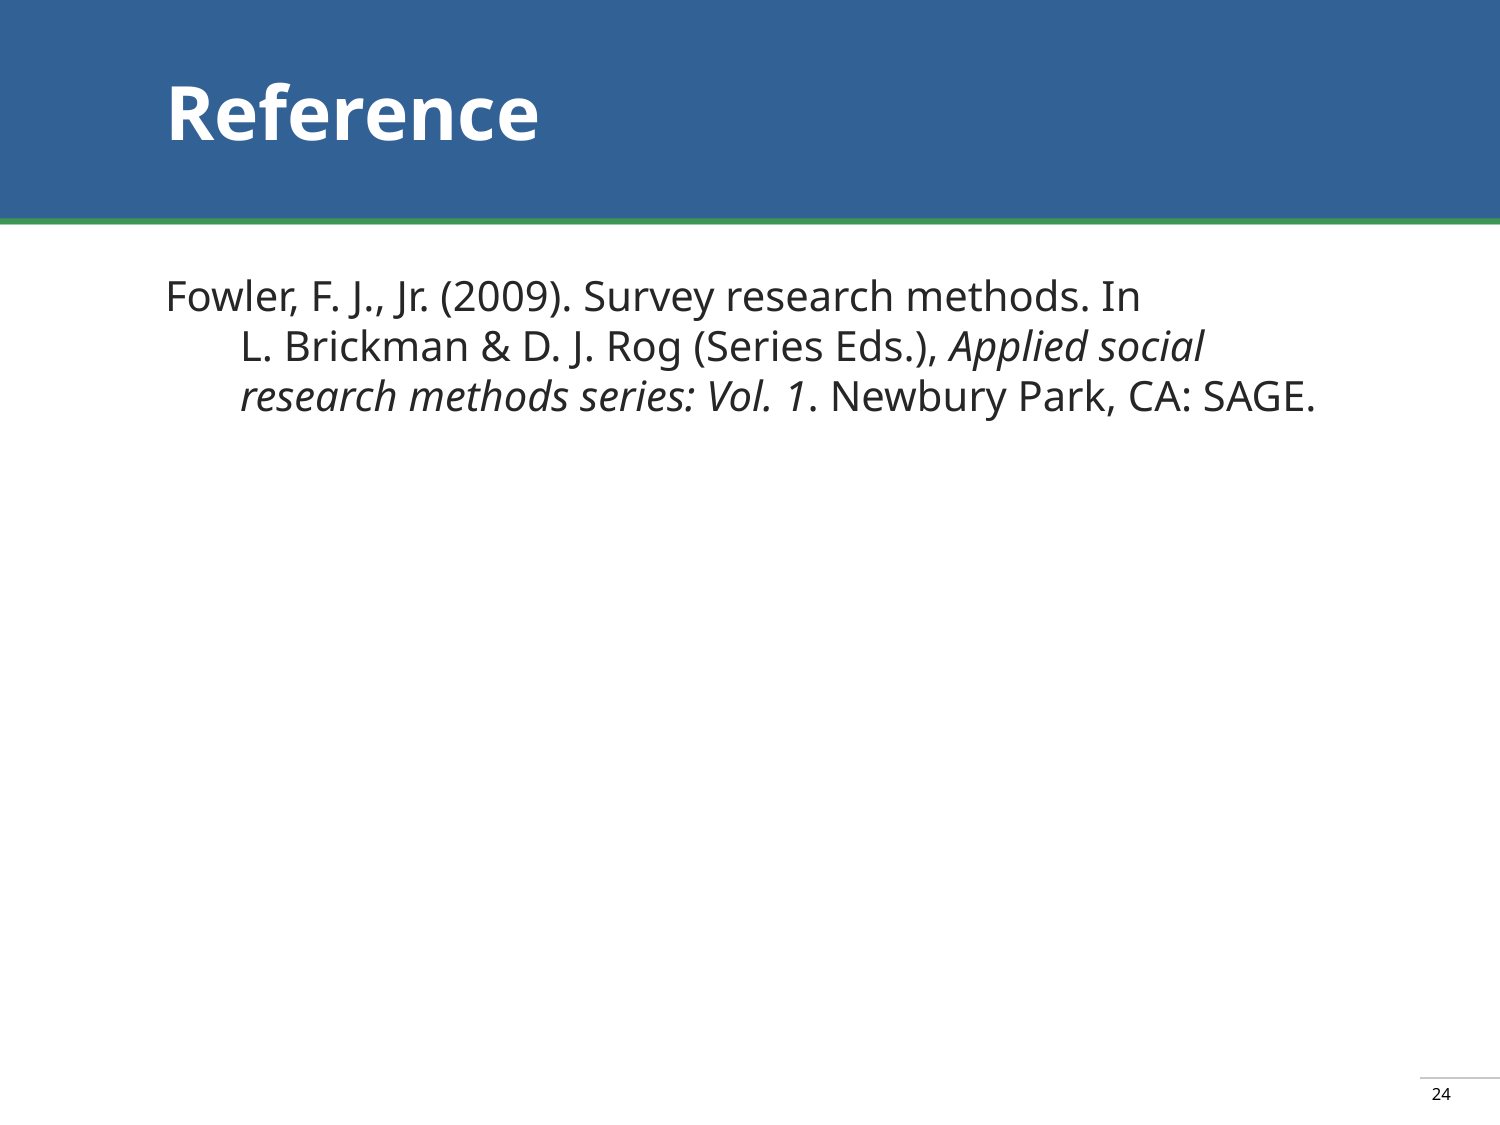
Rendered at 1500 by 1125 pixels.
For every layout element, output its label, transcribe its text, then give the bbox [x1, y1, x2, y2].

slide_number 24 [1431, 1085, 1458, 1106]
picture [0, 0, 1500, 1125]
title Reference [150, 0, 1350, 221]
list Fowler, F. J., Jr. (2009). Survey research methods. In L. Brickman & D. J. Rog (Series Eds.), Applied social research methods series: Vol. 1. Newbury Park, CA: SAGE. [150, 262, 1350, 1005]
